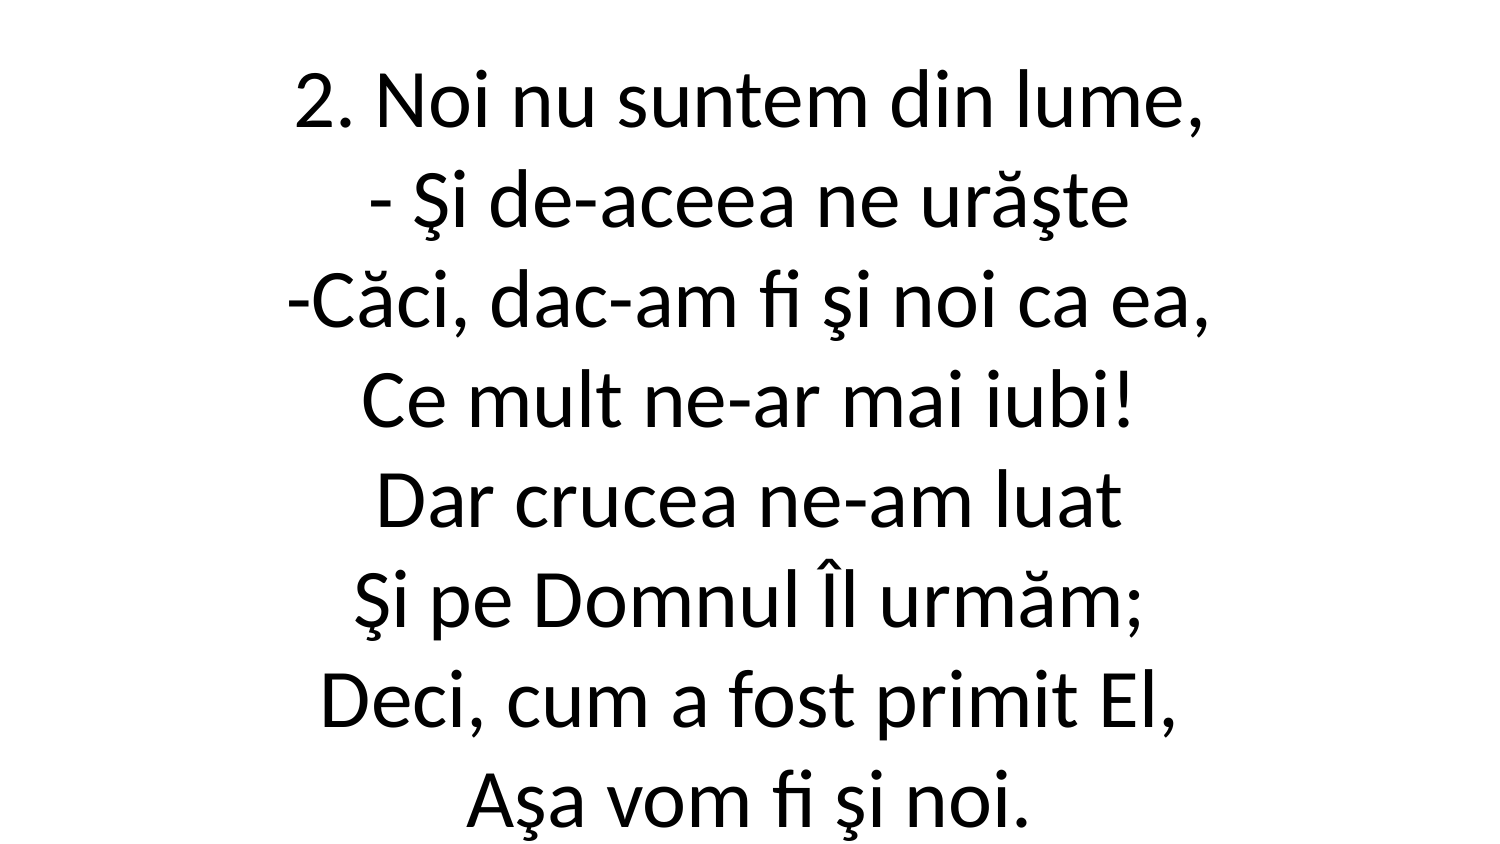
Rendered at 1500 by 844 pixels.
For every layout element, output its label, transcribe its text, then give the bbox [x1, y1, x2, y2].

text_box 2. Noi nu suntem din lume, - Şi de-aceea ne urăşte -Căci, dac-am fi şi noi ca ea, Ce mult ne-ar mai iubi! Dar crucea ne-am luat Şi pe Domnul Îl urmăm; Deci, cum a fost primit El, Aşa vom fi şi noi. [271, 0, 1229, 844]
